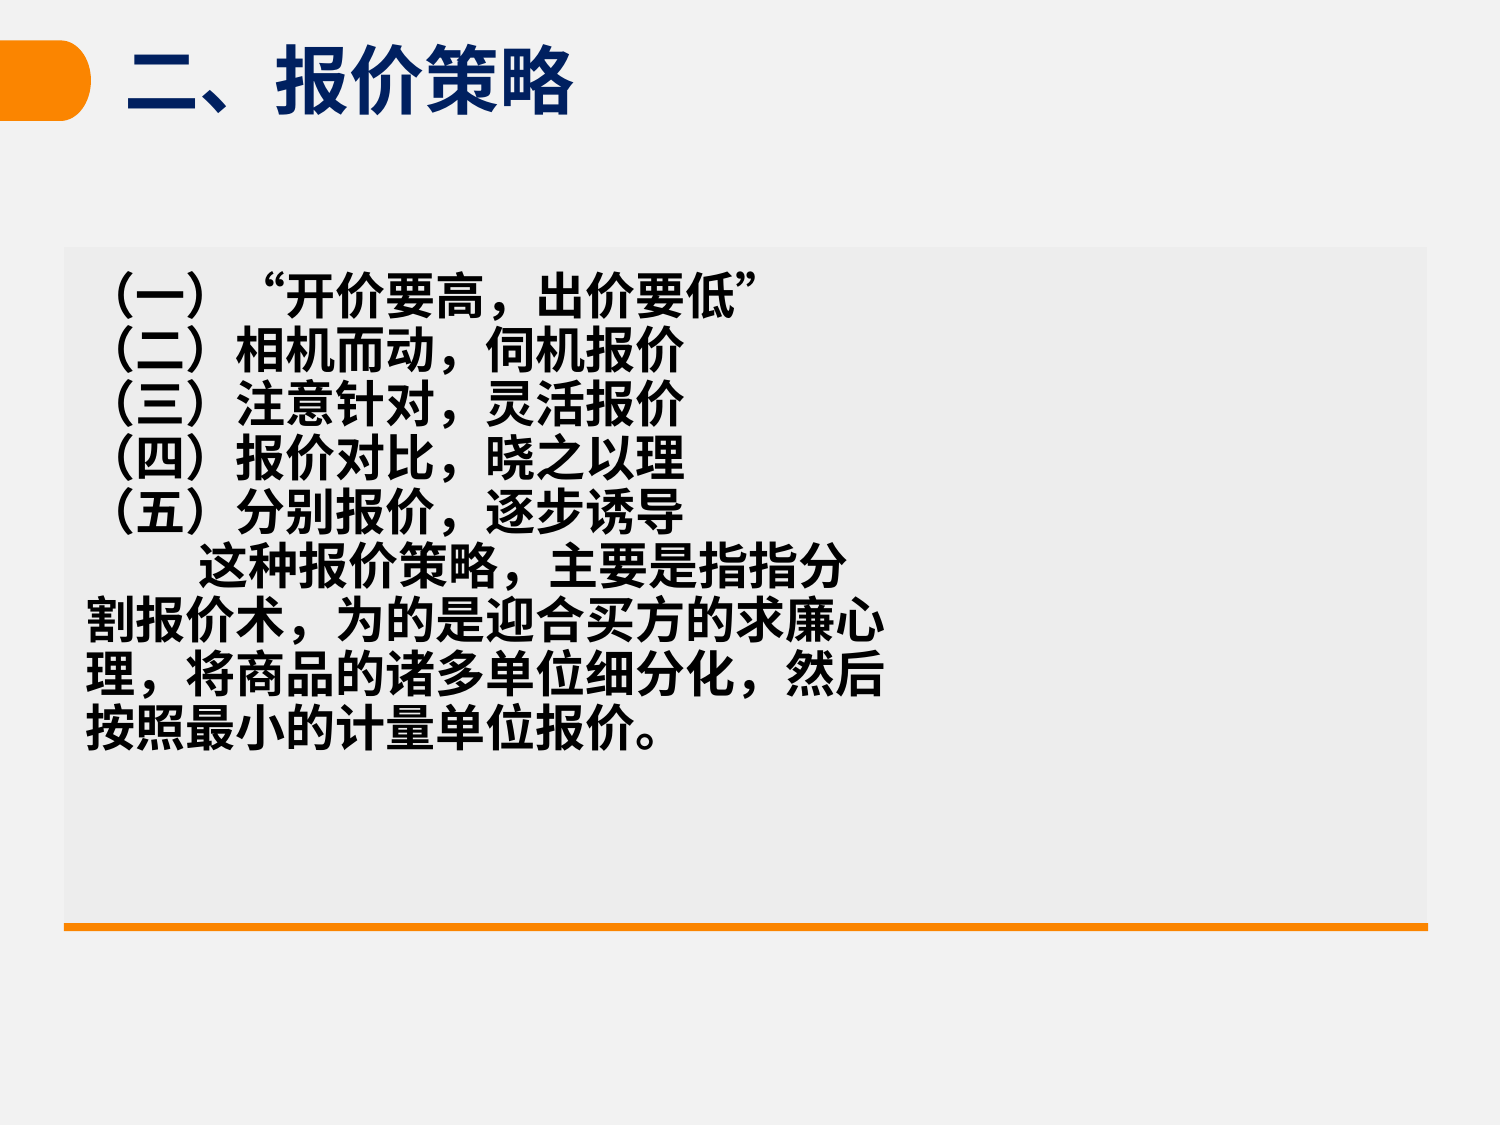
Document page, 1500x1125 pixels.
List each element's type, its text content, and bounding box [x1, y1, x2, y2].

title 二、报价策略 [109, 30, 994, 126]
list （一）“开价要高，出价要低” （二）相机而动，伺机报价 （三）注意针对，灵活报价 （四）报价对比，晓之以理 （五）分别报价，逐步诱导 这种报价策略，主要是指指分割报价术，为的是迎合买方的求廉心理，将商品的诸多单位细分化，然后按照最小的计量单位报价。 [73, 266, 898, 704]
